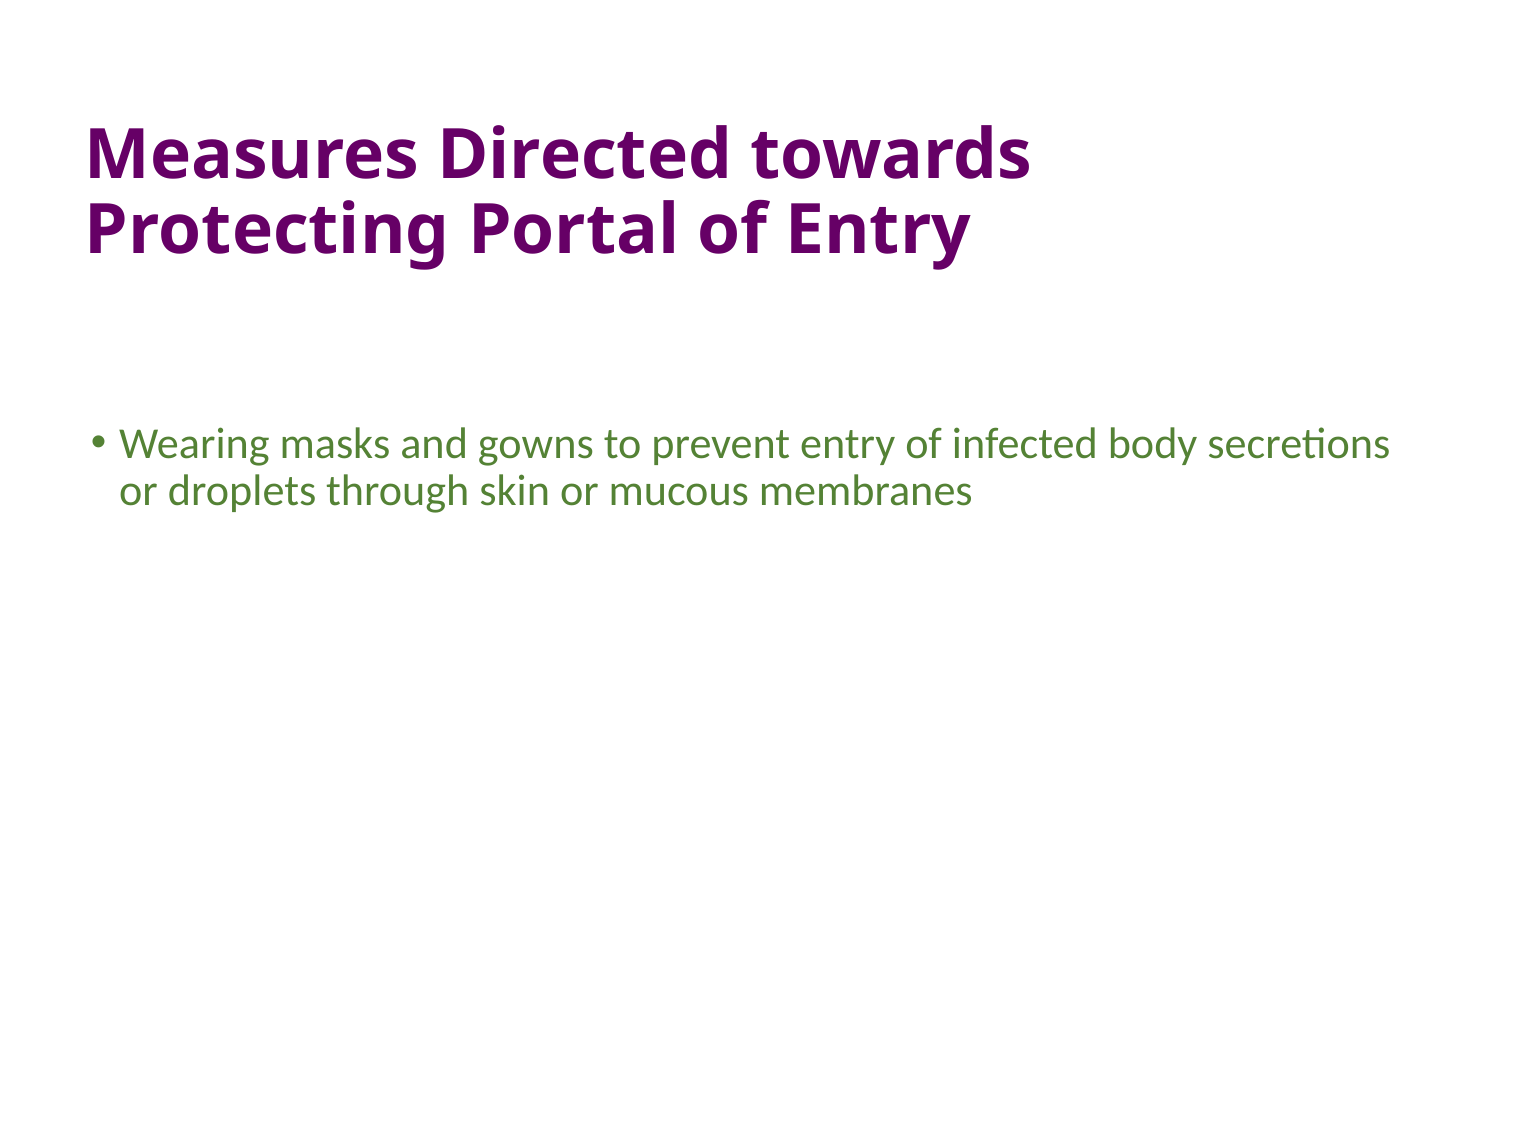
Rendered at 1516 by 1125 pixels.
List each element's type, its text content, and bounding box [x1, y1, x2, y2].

list Wearing masks and gowns to prevent entry of infected body secretions or droplets through skin or mucous membranes [75, 412, 1440, 1005]
title Measures Directed towards Protecting Portal of Entry [70, 99, 1365, 288]
